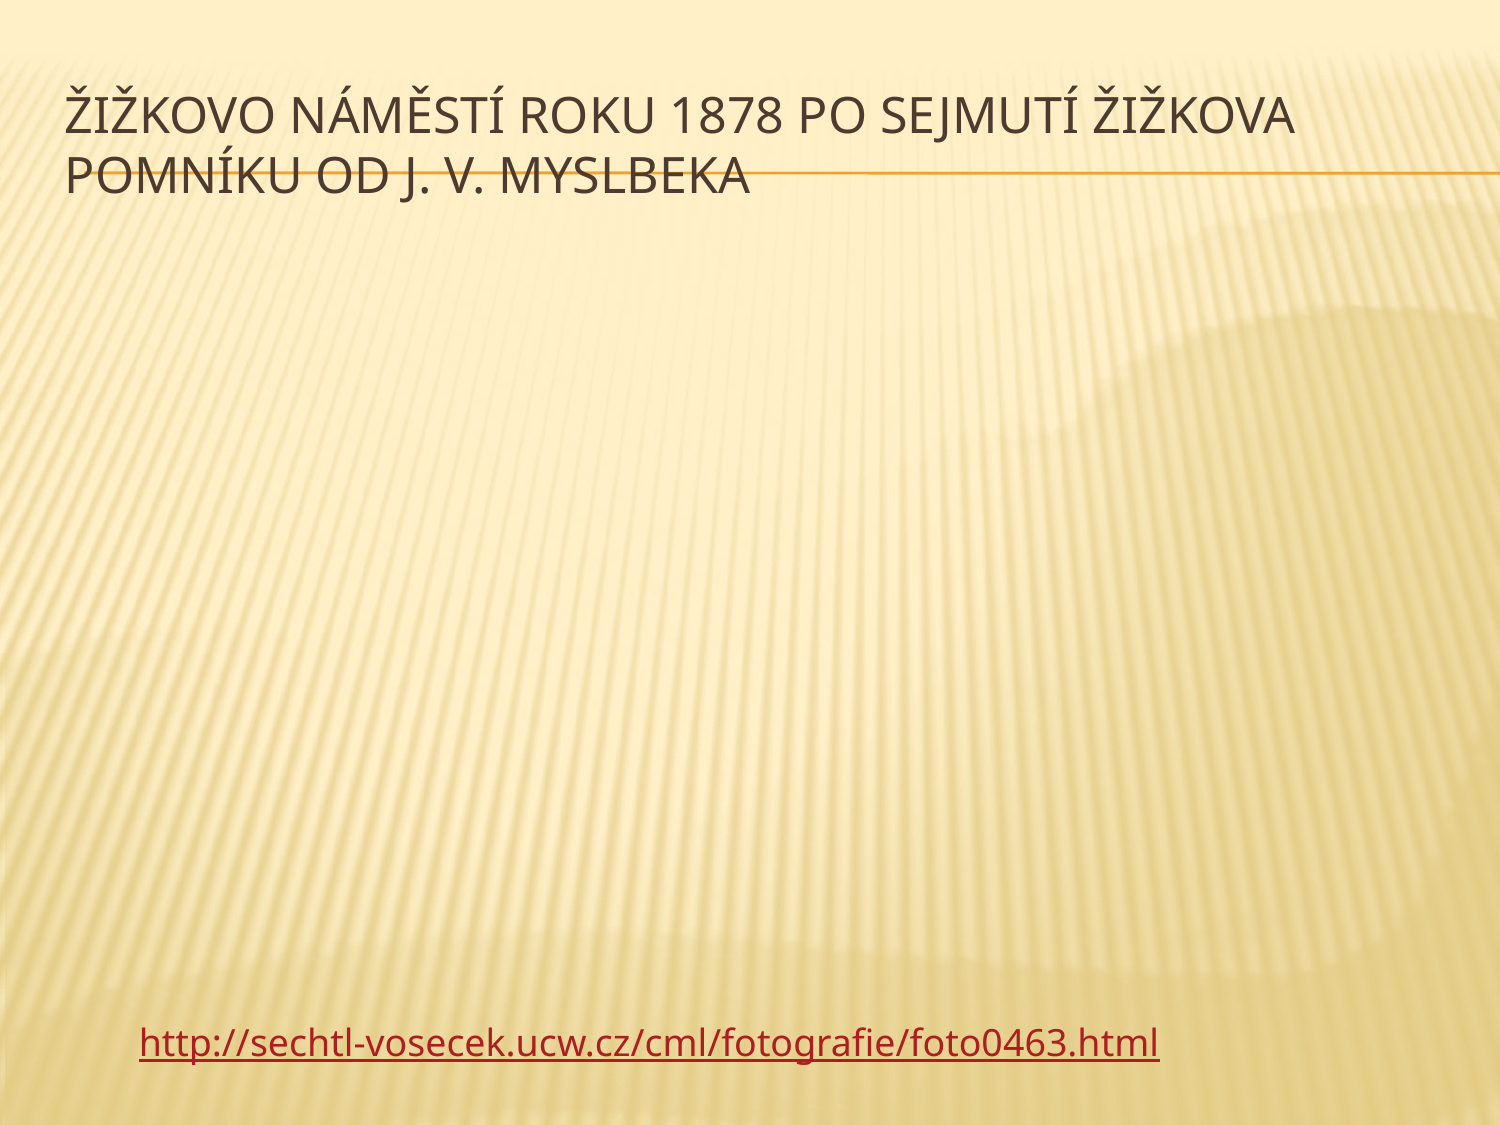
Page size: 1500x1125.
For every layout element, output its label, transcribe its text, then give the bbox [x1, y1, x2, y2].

text_box http://sechtl-vosecek.ucw.cz/cml/fotografie/foto0463.html [123, 1011, 1220, 1123]
title Žižkovo náměstí roku 1878 po sejmutí Žižkova pomníku od J. V. Myslbeka [50, 75, 1475, 213]
